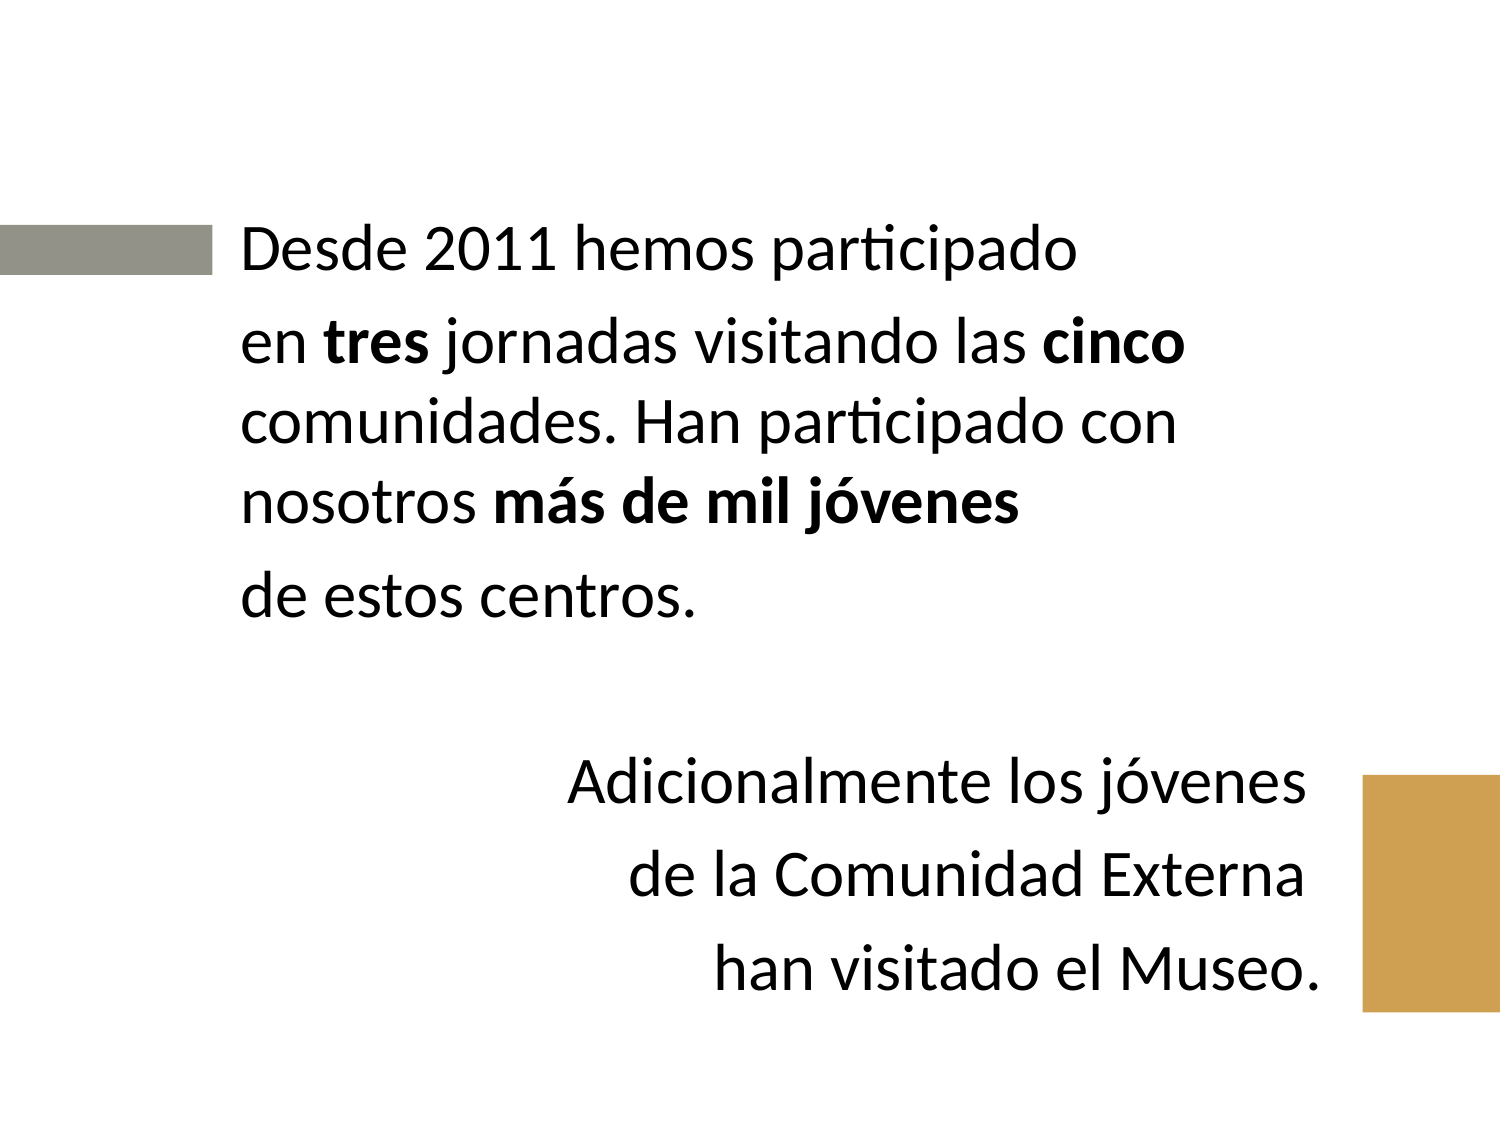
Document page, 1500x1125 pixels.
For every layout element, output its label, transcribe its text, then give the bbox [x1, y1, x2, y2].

subtitle Desde 2011 hemos participado en tres jornadas visitando las cinco comunidades. Han participado con nosotros más de mil jóvenes de estos centros. Adicionalmente los jóvenes de la Comunidad Externa han visitado el Museo. [225, 196, 1338, 1084]
text_box [1360, 773, 1500, 1014]
text_box [0, 223, 215, 277]
